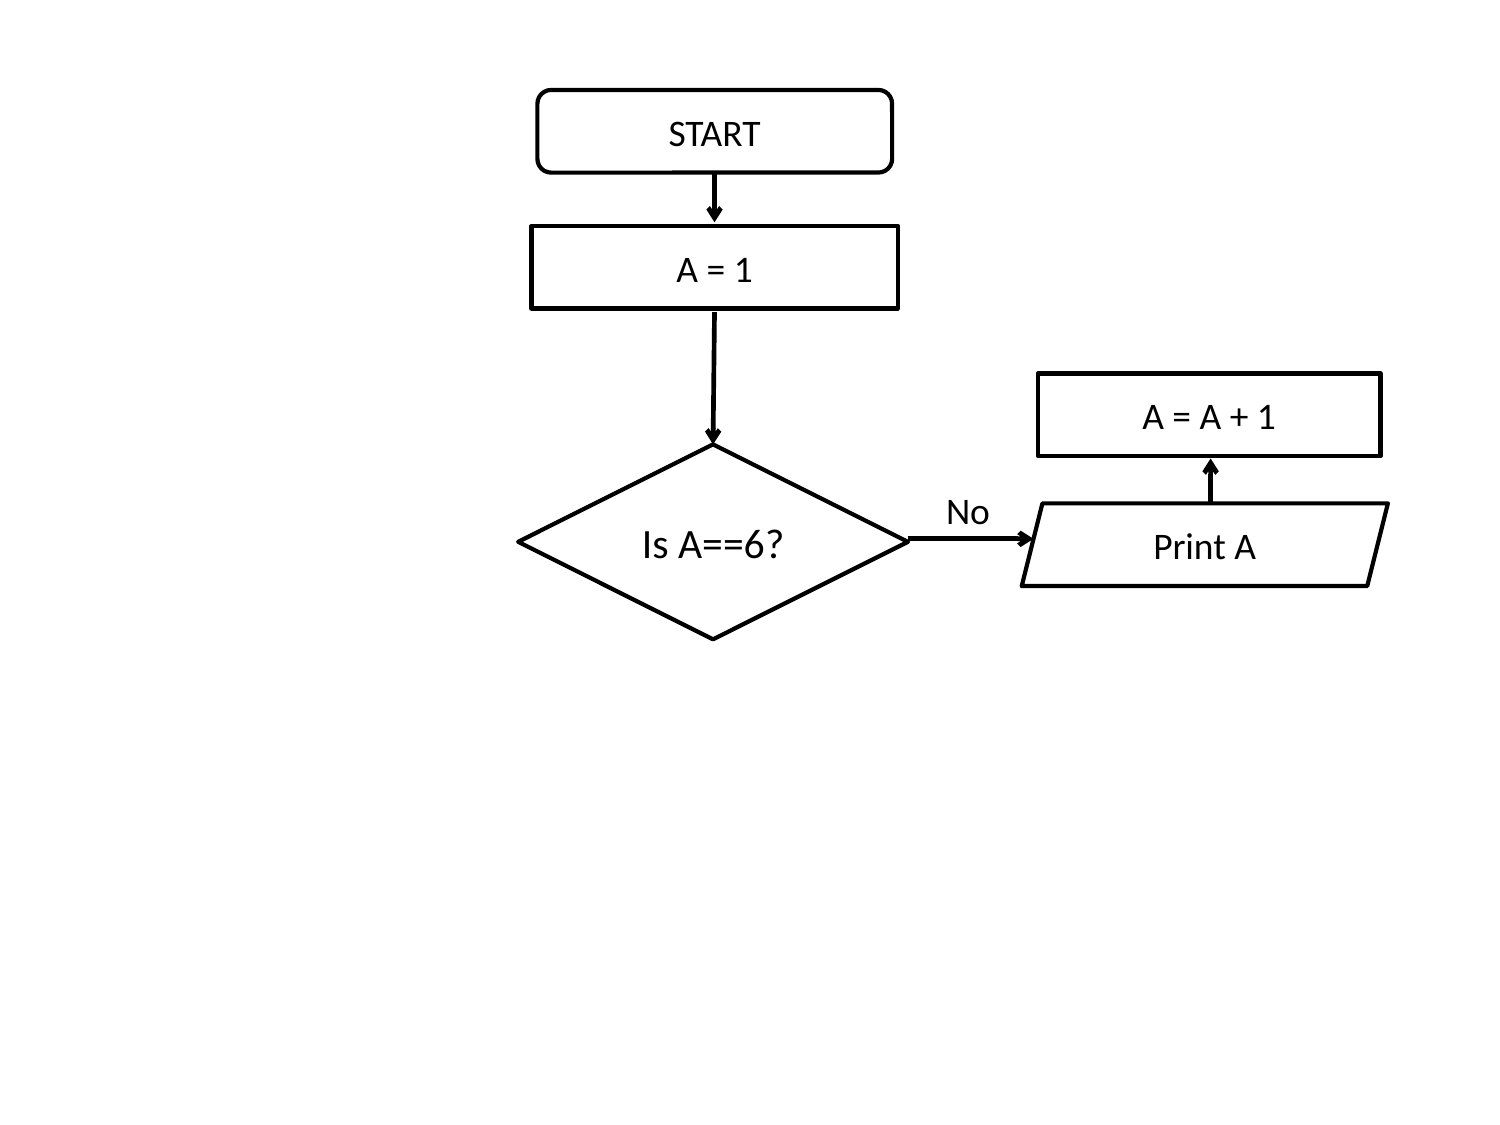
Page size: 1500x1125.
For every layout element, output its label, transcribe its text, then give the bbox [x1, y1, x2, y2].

text_box Print A [1019, 501, 1390, 589]
text_box A = A + 1 [1036, 371, 1383, 458]
text_box A = 1 [529, 224, 900, 311]
text_box No [931, 479, 1026, 538]
text_box START [535, 87, 895, 175]
text_box Is A==6? [516, 445, 907, 642]
